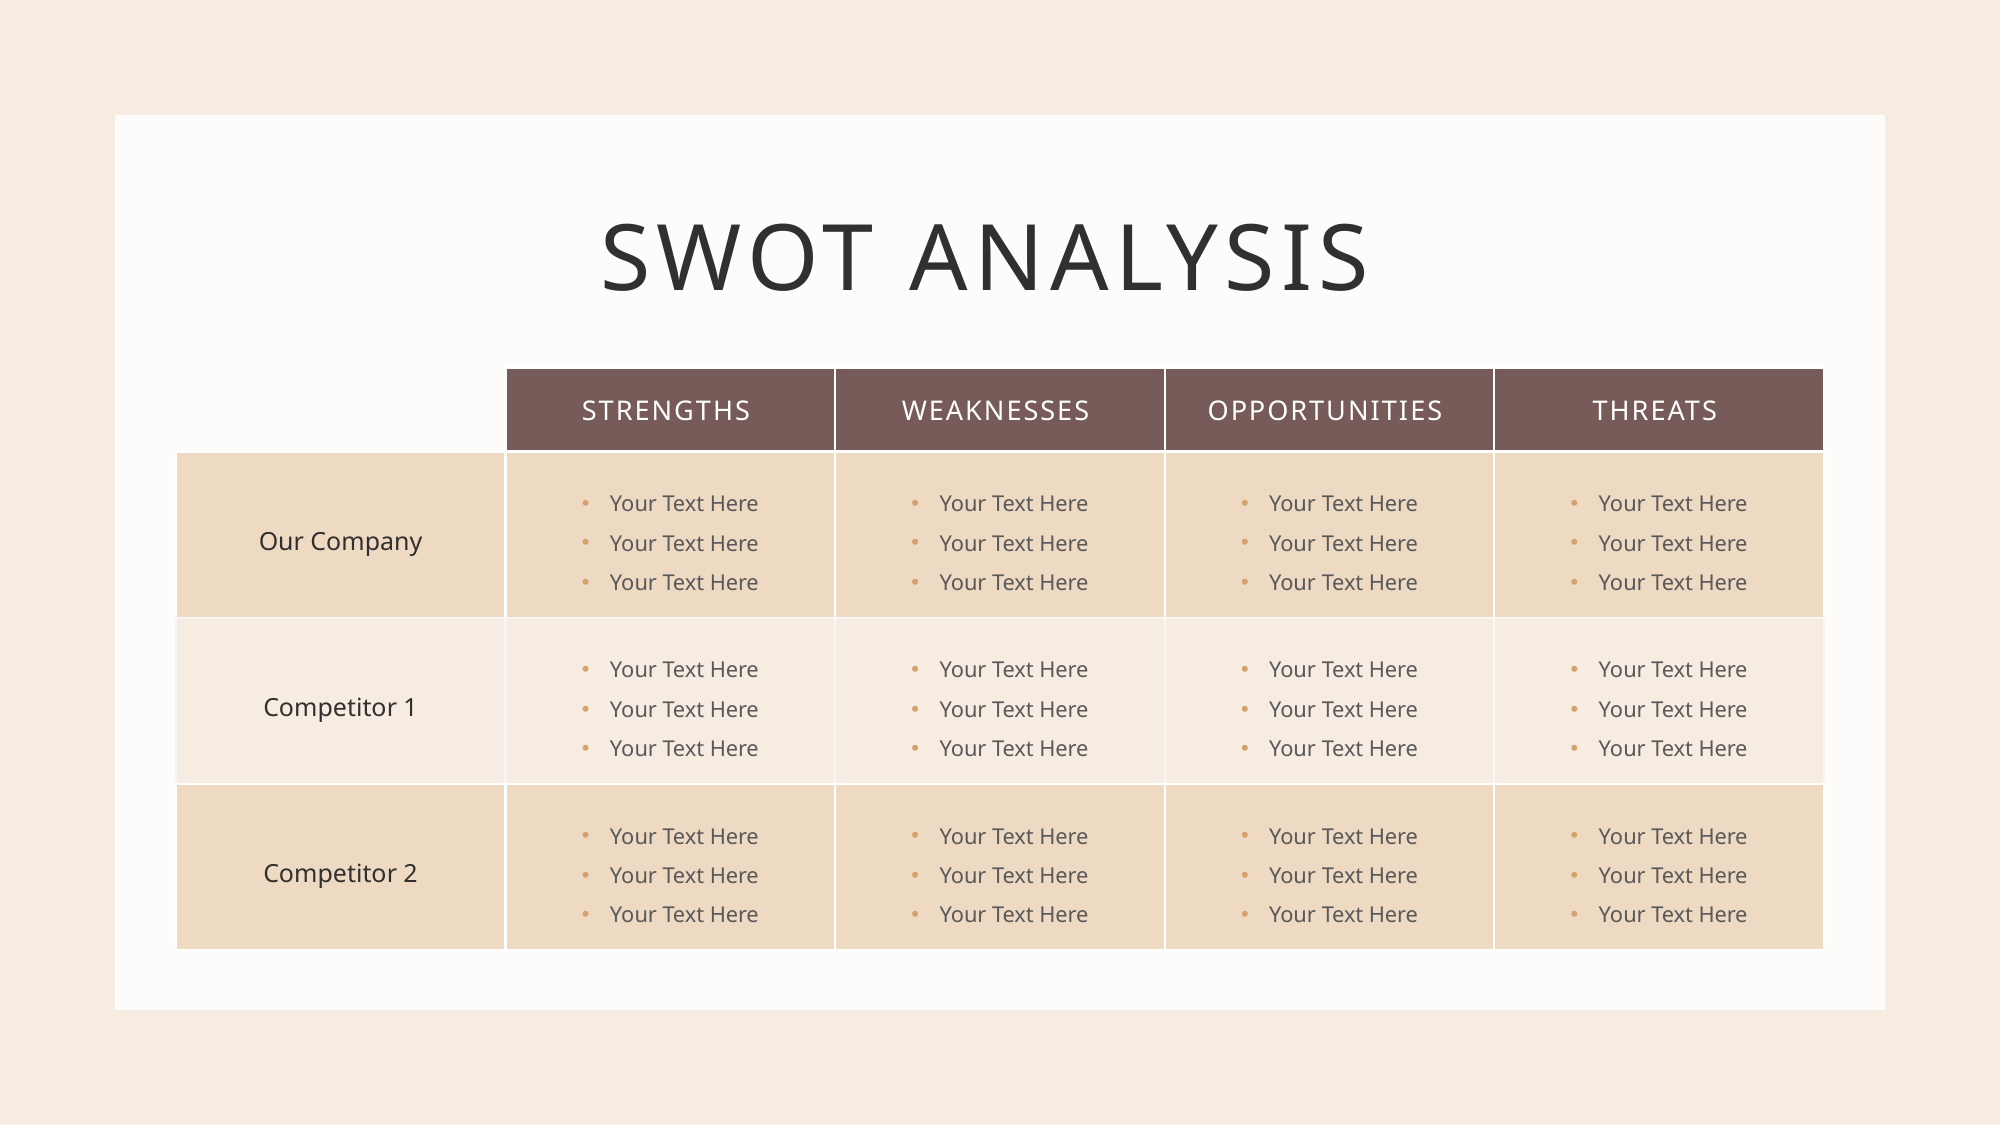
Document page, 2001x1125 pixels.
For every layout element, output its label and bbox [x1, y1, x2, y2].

picture [27, 29, 1973, 1096]
text_box [175, 367, 1825, 950]
